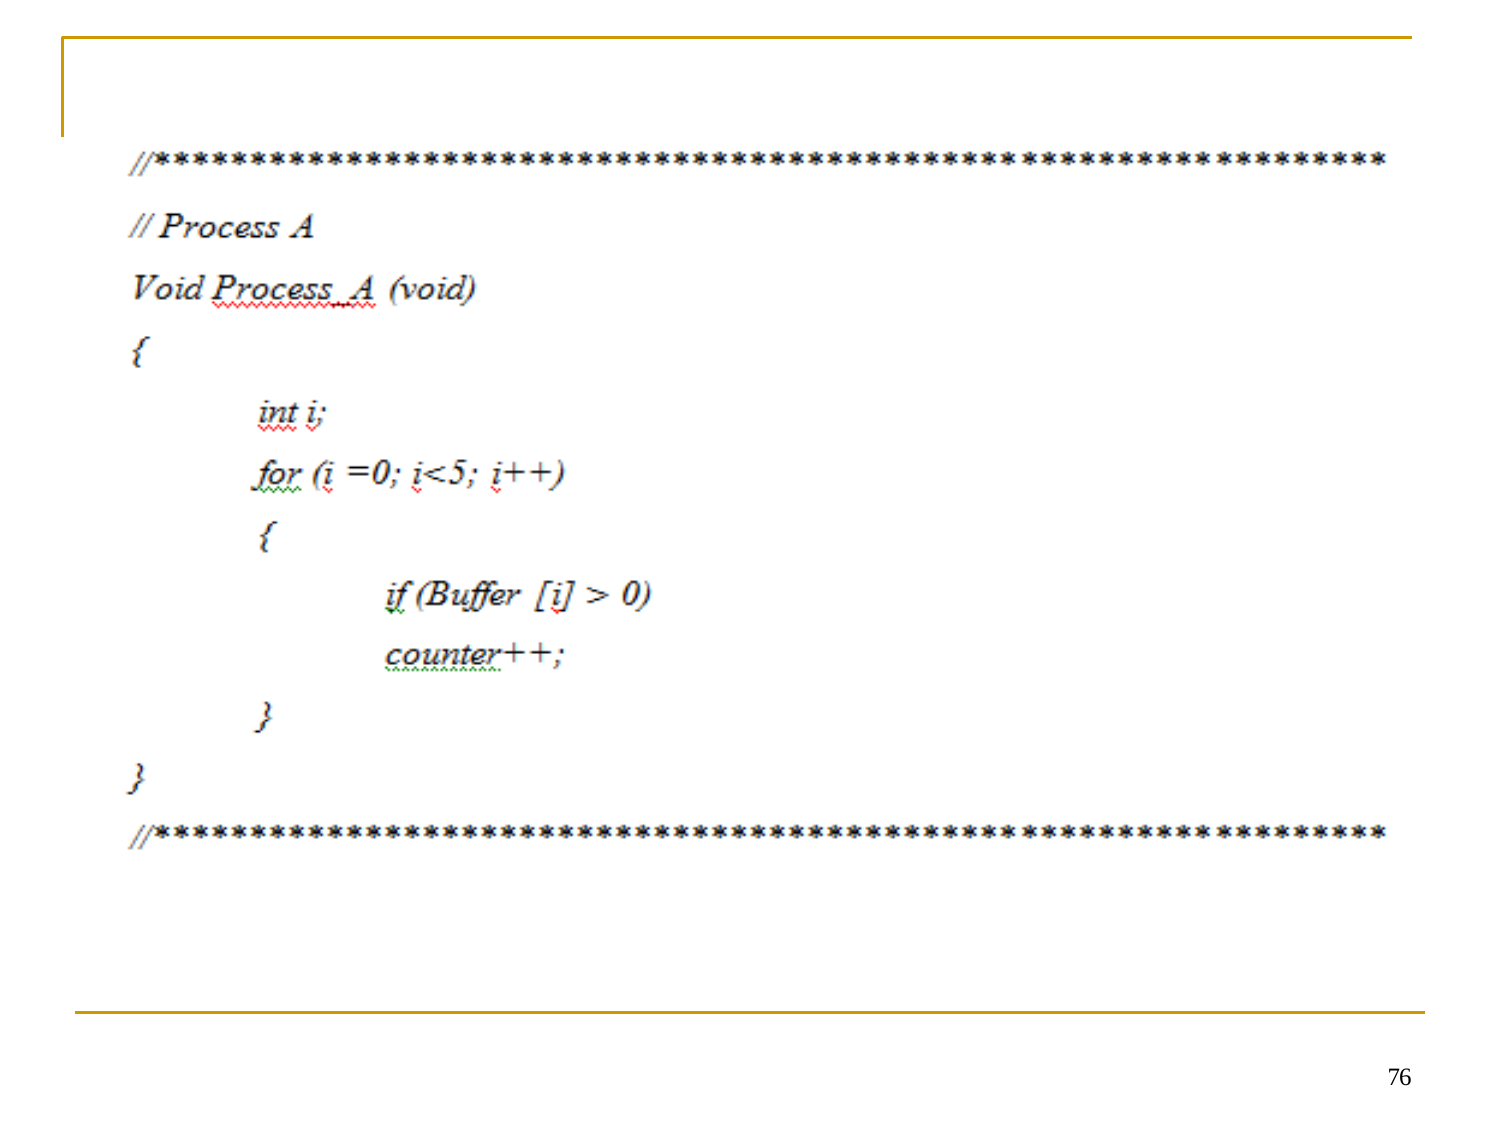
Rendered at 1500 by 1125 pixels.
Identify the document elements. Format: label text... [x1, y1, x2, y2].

text_box [112, 137, 1400, 863]
slide_number 76 [1381, 1061, 1417, 1125]
